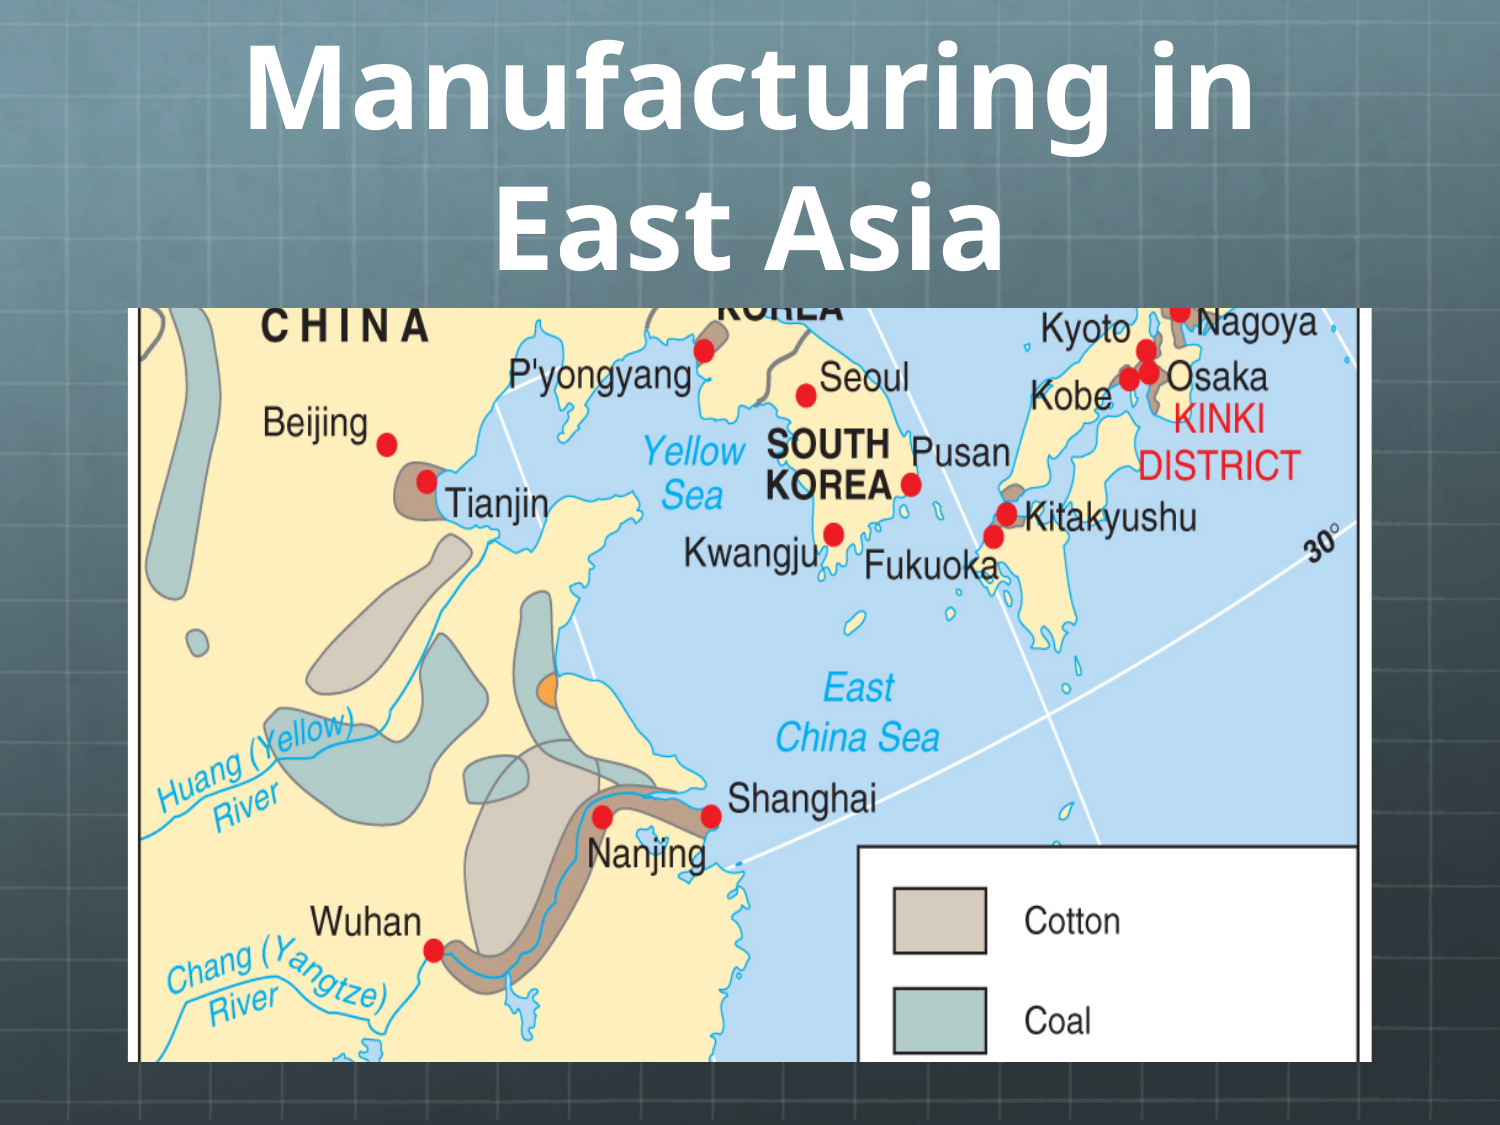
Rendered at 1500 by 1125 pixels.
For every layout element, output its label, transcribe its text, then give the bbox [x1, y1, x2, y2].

picture [0, 0, 1500, 1125]
title Manufacturing in East Asia [127, 17, 1372, 289]
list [127, 308, 1373, 1062]
